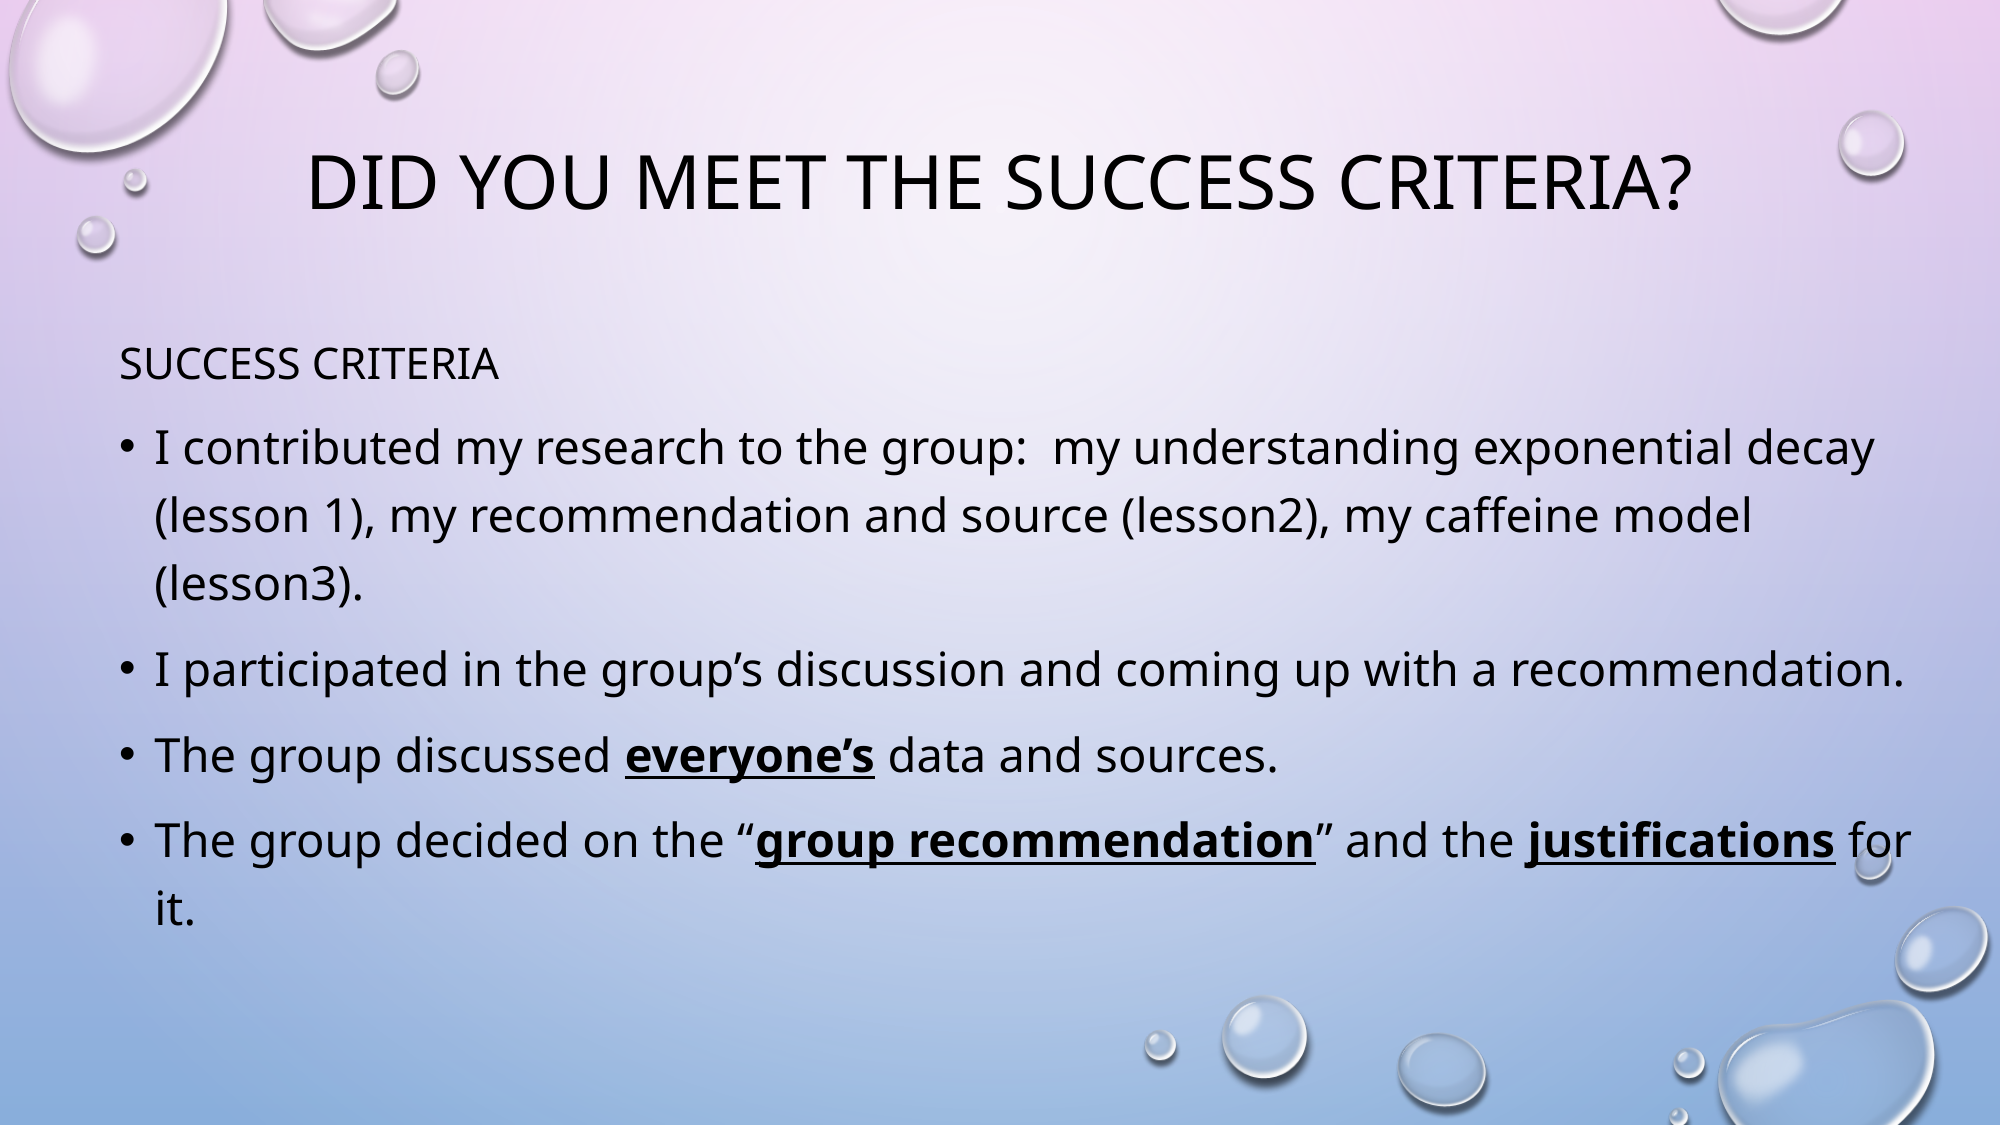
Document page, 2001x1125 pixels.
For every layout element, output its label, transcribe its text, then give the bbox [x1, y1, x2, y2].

text_box Did you meet the success criteria? [149, 101, 1850, 270]
picture [0, 0, 2000, 1125]
text_box SUCCESS CRITERIA I contributed my research to the group: my understanding exponential decay (lesson 1), my recommendation and source (lesson2), my caffeine model (lesson3). I participated in the group’s discussion and coming up with a recommendation. The group discussed everyone’s data and sources. The group decided on the “group recommendation” and the justifications for it. [104, 317, 1930, 1017]
